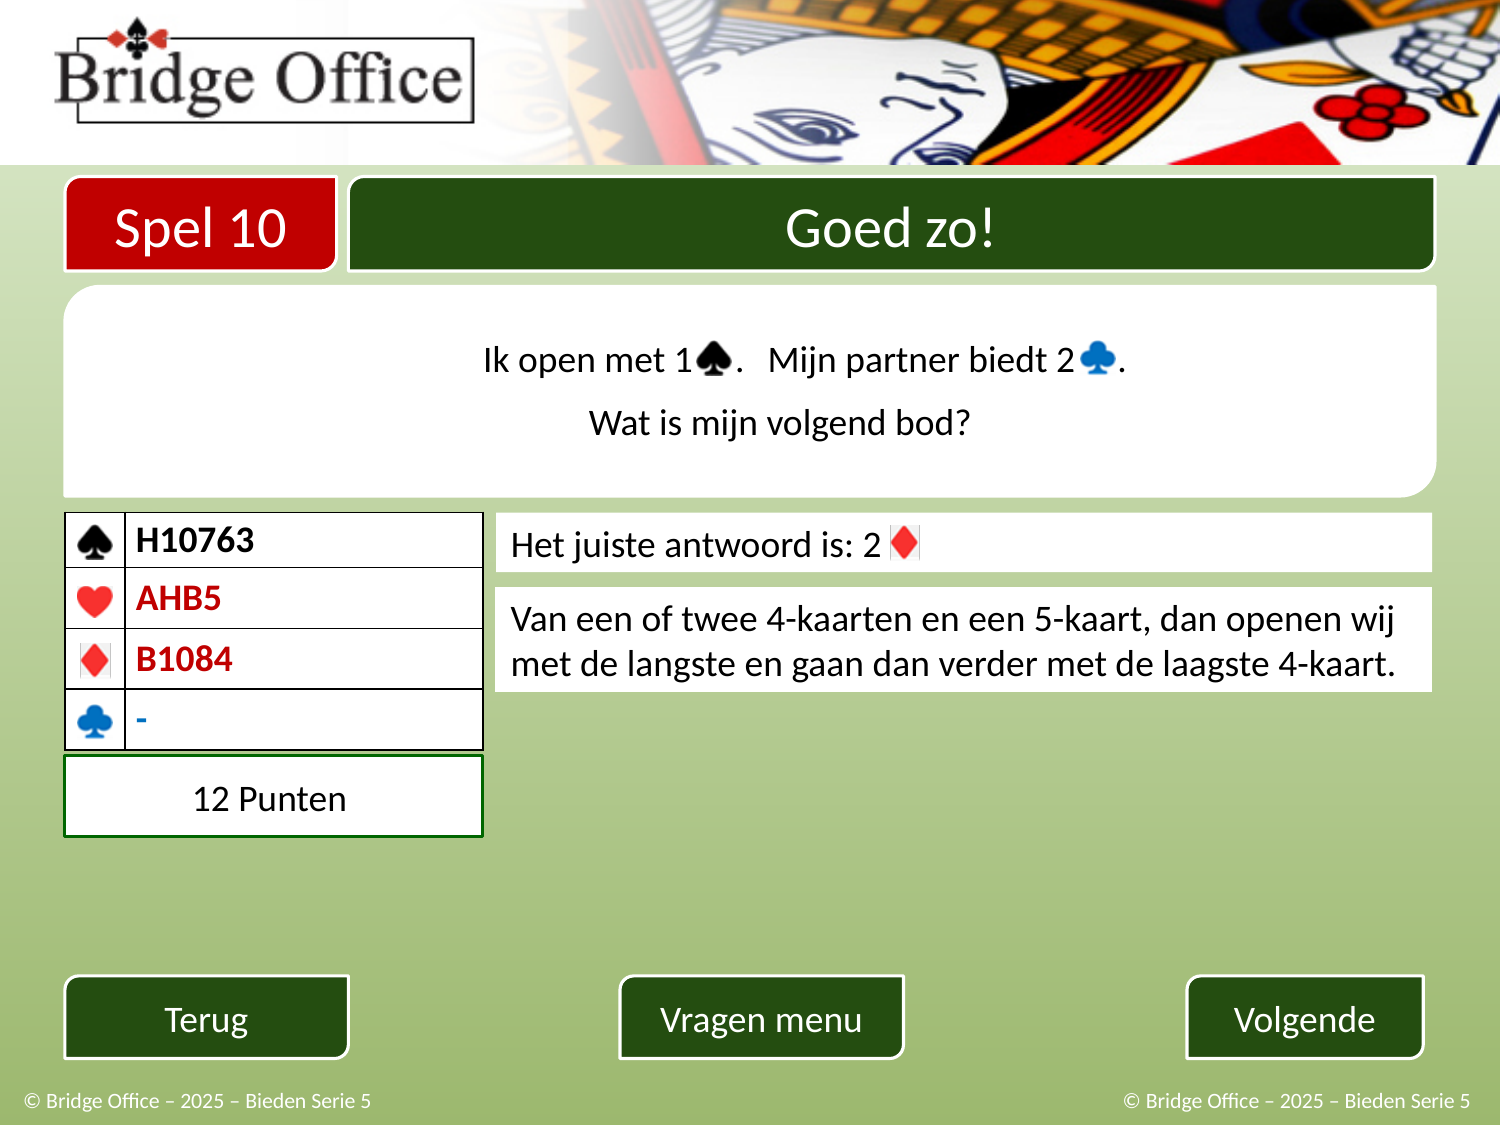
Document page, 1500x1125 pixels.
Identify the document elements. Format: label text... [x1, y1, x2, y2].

text_box Het juiste antwoord is: 2 [496, 512, 1433, 573]
text_box Terug [63, 974, 350, 1061]
text_box © Bridge Office – 2025 – Bieden Serie 5 [8, 1079, 393, 1121]
text_box © Bridge Office – 2025 – Bieden Serie 5 [1107, 1079, 1500, 1121]
picture [77, 524, 114, 561]
picture [77, 703, 114, 740]
picture [77, 585, 114, 618]
text_box Vragen menu [618, 974, 906, 1061]
table_cell [66, 568, 124, 628]
table_cell [66, 629, 124, 688]
text_box Ik open met 1 . [468, 327, 845, 388]
table_cell [66, 690, 124, 749]
text_box Mijn partner biedt 2 . [752, 327, 1145, 387]
picture [77, 643, 114, 679]
text_box Wat is mijn volgend bod? [573, 390, 995, 451]
table_header [66, 513, 124, 567]
text_box Volgende [1185, 974, 1425, 1061]
picture [696, 340, 733, 376]
table_header H10763 [126, 513, 482, 567]
text_box [63, 284, 1437, 498]
text_box 12 Punten [63, 754, 484, 838]
picture [886, 525, 923, 561]
picture [0, 0, 1500, 166]
table_cell - [126, 690, 482, 749]
text_box Spel 10 [63, 179, 339, 273]
text_box Goed zo! [346, 179, 1437, 273]
text_box Van een of twee 4-kaarten en een 5-kaart, dan openen wij met de langste en gaan dan verder met de laagste 4-kaart. [495, 587, 1432, 692]
picture [1079, 340, 1116, 376]
table_cell AHB5 [126, 568, 482, 628]
table_cell B1084 [126, 629, 482, 688]
